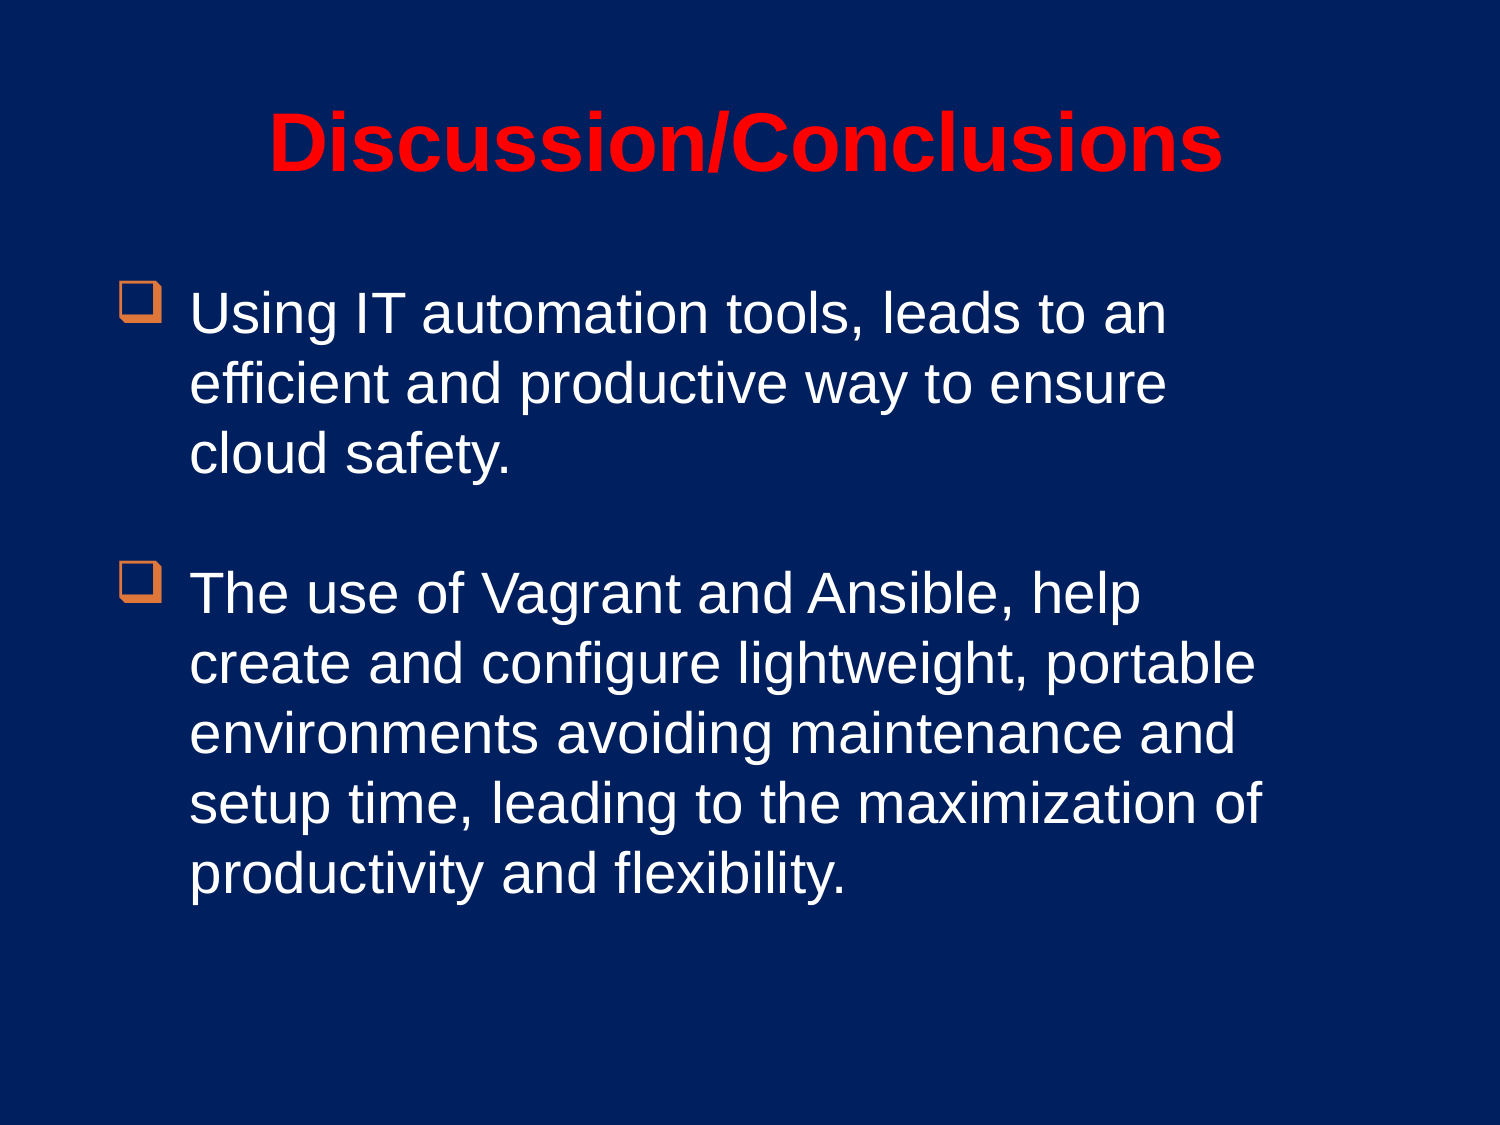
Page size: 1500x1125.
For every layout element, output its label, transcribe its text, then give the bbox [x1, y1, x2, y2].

text_box Discussion/Conclusions [99, 87, 1392, 188]
text_box Using IT automation tools, leads to an efficient and productive way to ensure cloud safety. The use of Vagrant and Ansible, help create and configure lightweight, portable environments avoiding maintenance and setup time, leading to the maximization of productivity and flexibility. [112, 274, 1463, 975]
